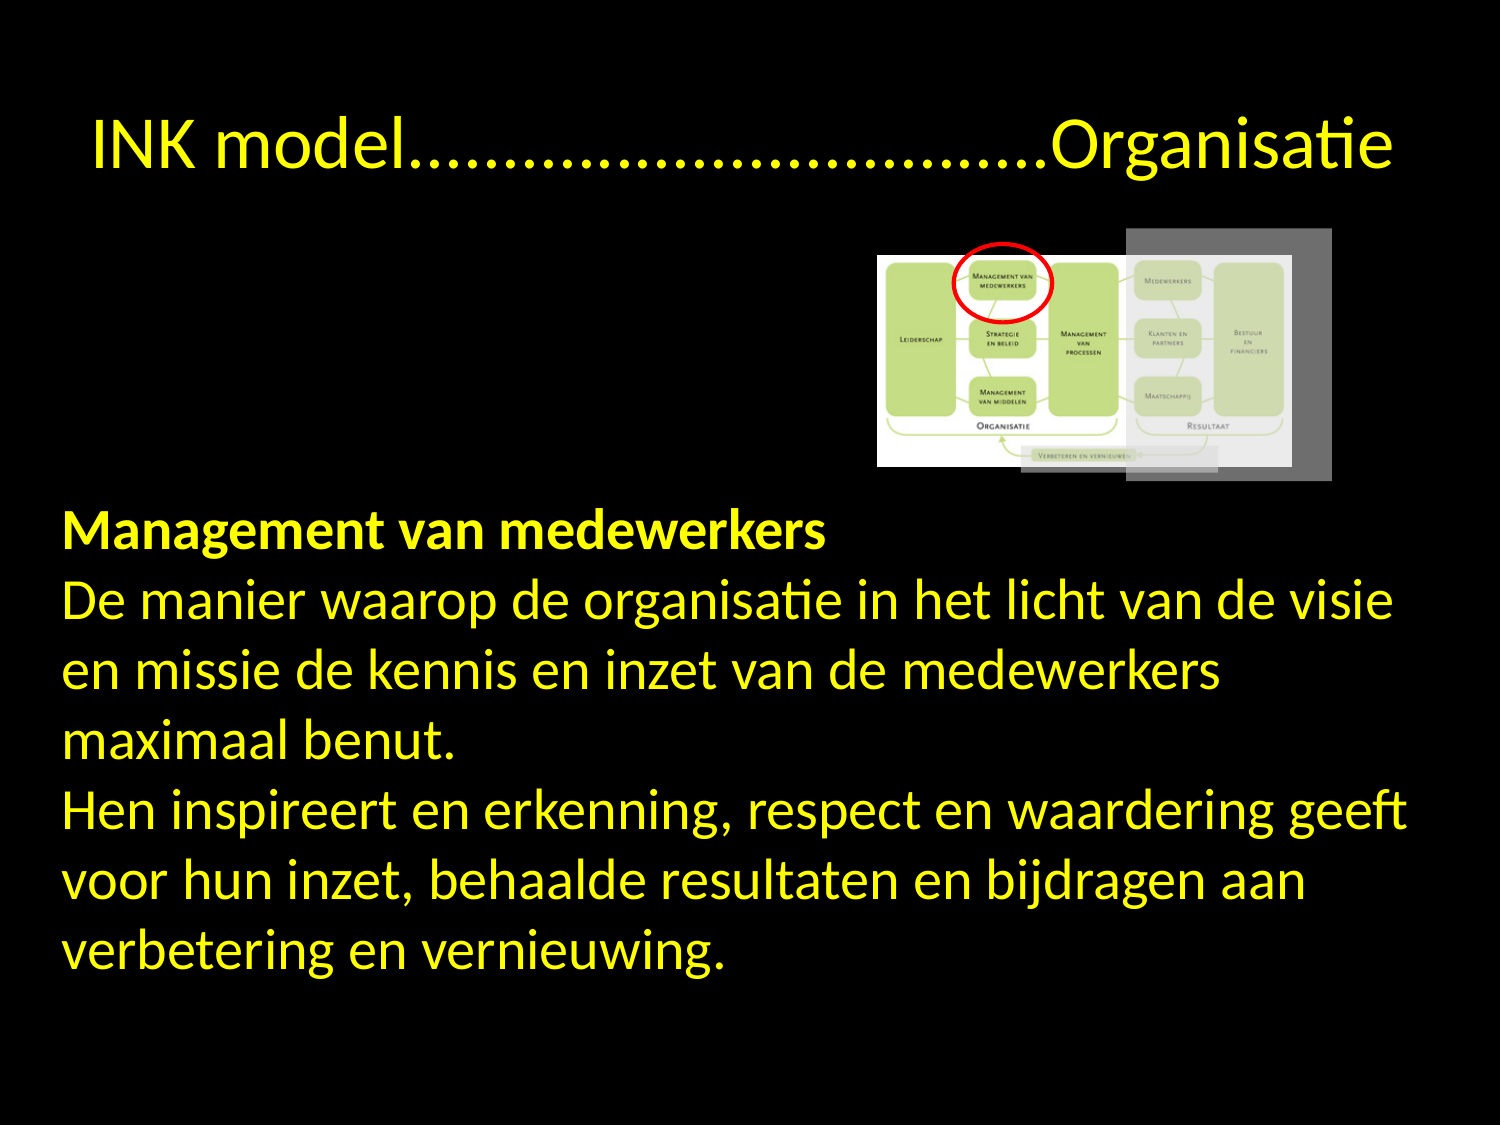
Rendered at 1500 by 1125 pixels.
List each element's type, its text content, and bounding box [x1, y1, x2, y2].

text_box Management van medewerkers De manier waarop de organisatie in het licht van de visie en missie de kennis en inzet van de medewerkers maximaal benut. Hen inspireert en erkenning, respect en waardering geeft voor hun inzet, behaalde resultaten en bijdragen aan verbetering en vernieuwing. [46, 483, 1447, 989]
title INK model..................................Organisatie [75, 45, 1425, 233]
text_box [877, 228, 1333, 482]
